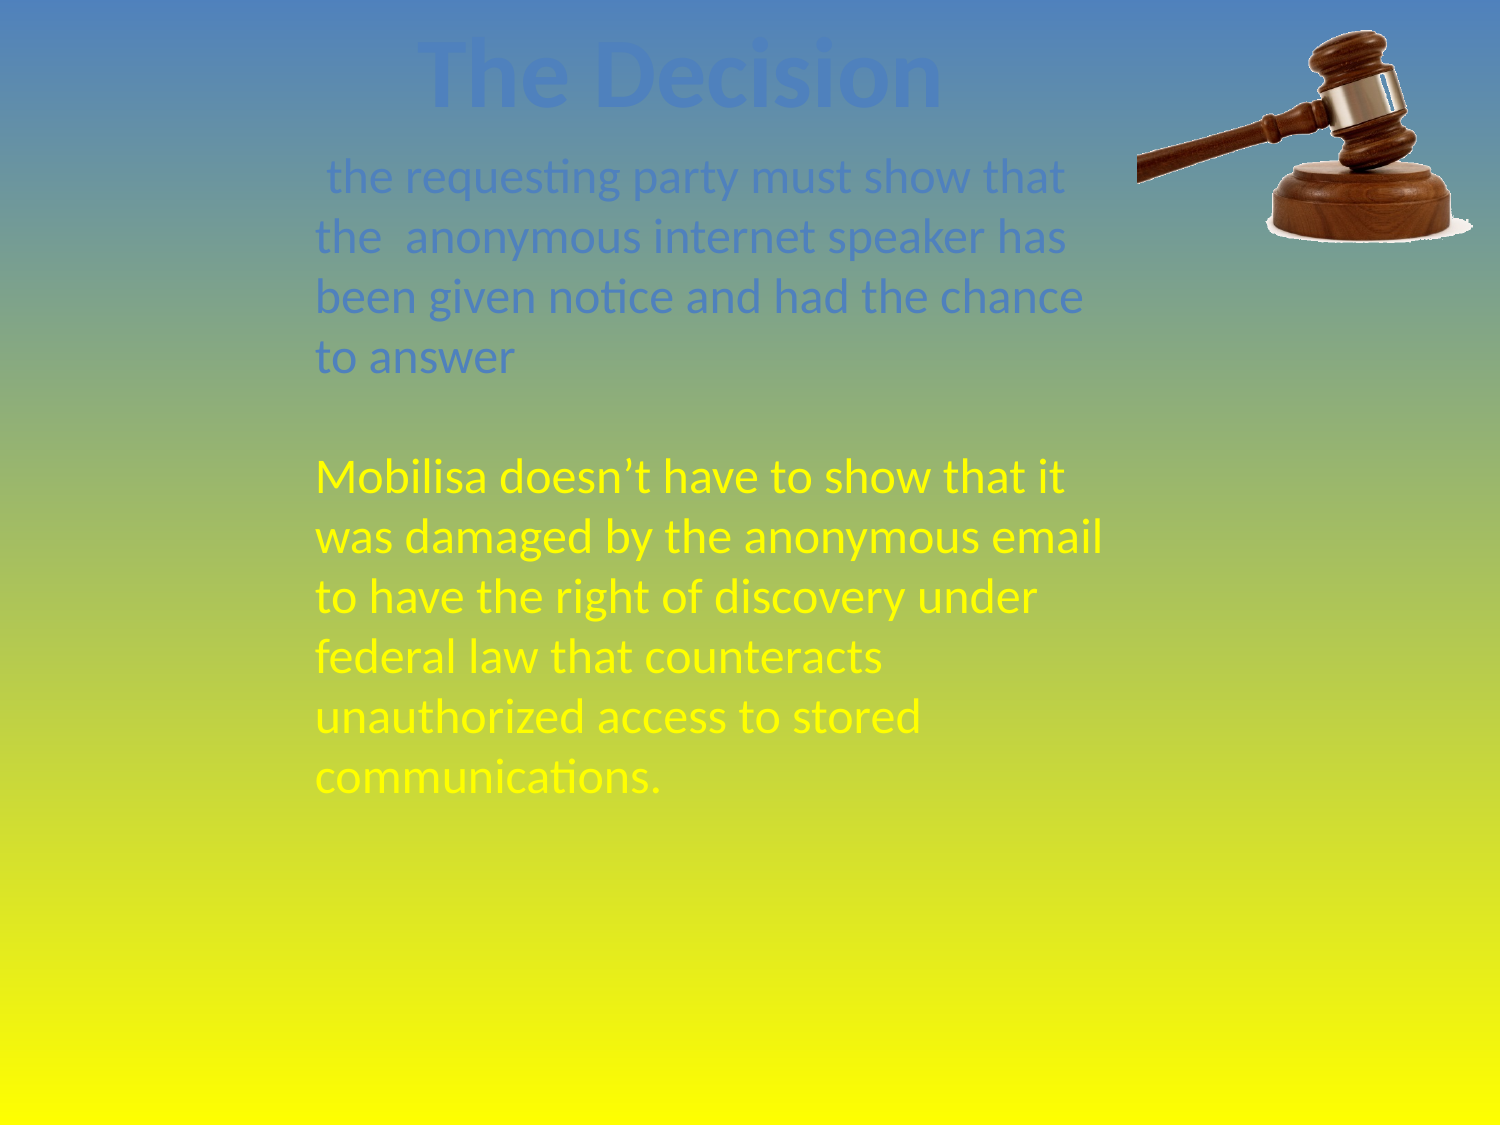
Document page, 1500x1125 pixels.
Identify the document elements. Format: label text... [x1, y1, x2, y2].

picture [1137, 10, 1473, 263]
text_box The Decision [402, 0, 960, 135]
text_box the requesting party must show that the anonymous internet speaker has been given notice and had the chance to answer Mobilisa doesn’t have to show that it was damaged by the anonymous email to have the right of discovery under federal law that counteracts unauthorized access to stored communications. [300, 136, 1126, 871]
